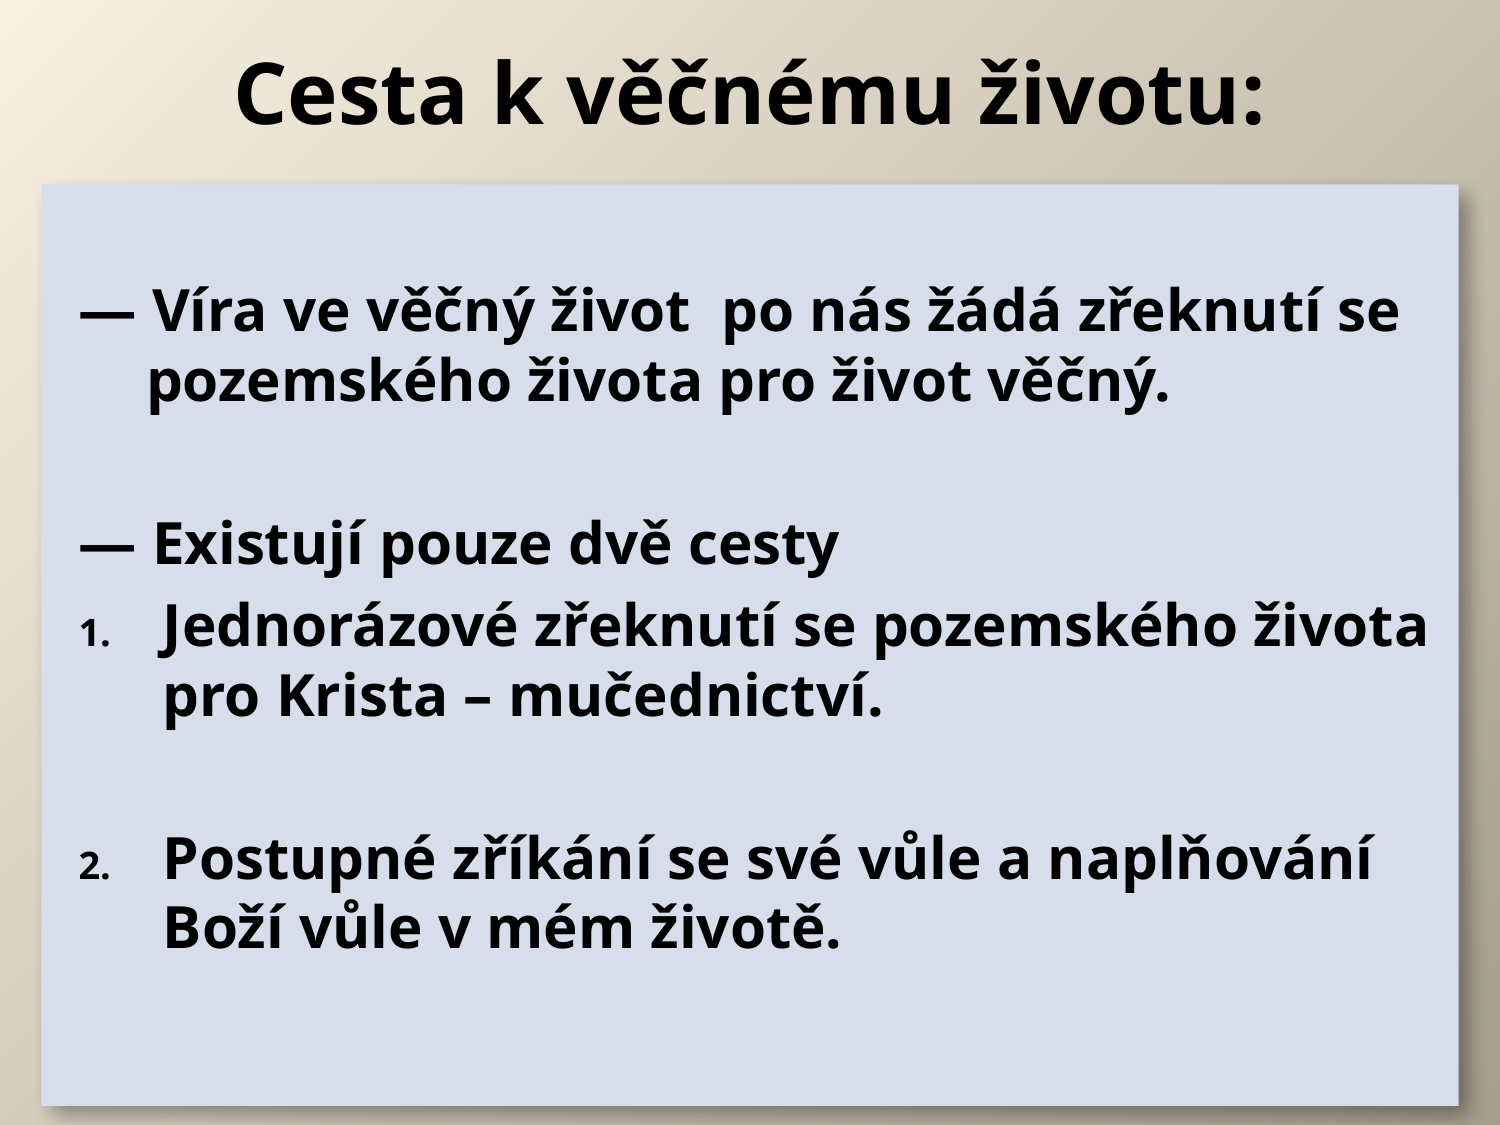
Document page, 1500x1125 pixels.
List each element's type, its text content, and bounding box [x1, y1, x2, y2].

list — Víra ve věčný život po nás žádá zřeknutí se pozemského života pro život věčný. — Existují pouze dvě cesty Jednorázové zřeknutí se pozemského života pro Krista – mučednictví. Postupné zříkání se své vůle a naplňování Boží vůle v mém životě. [41, 184, 1459, 1107]
title Cesta k věčnému životu: [17, 19, 1483, 161]
